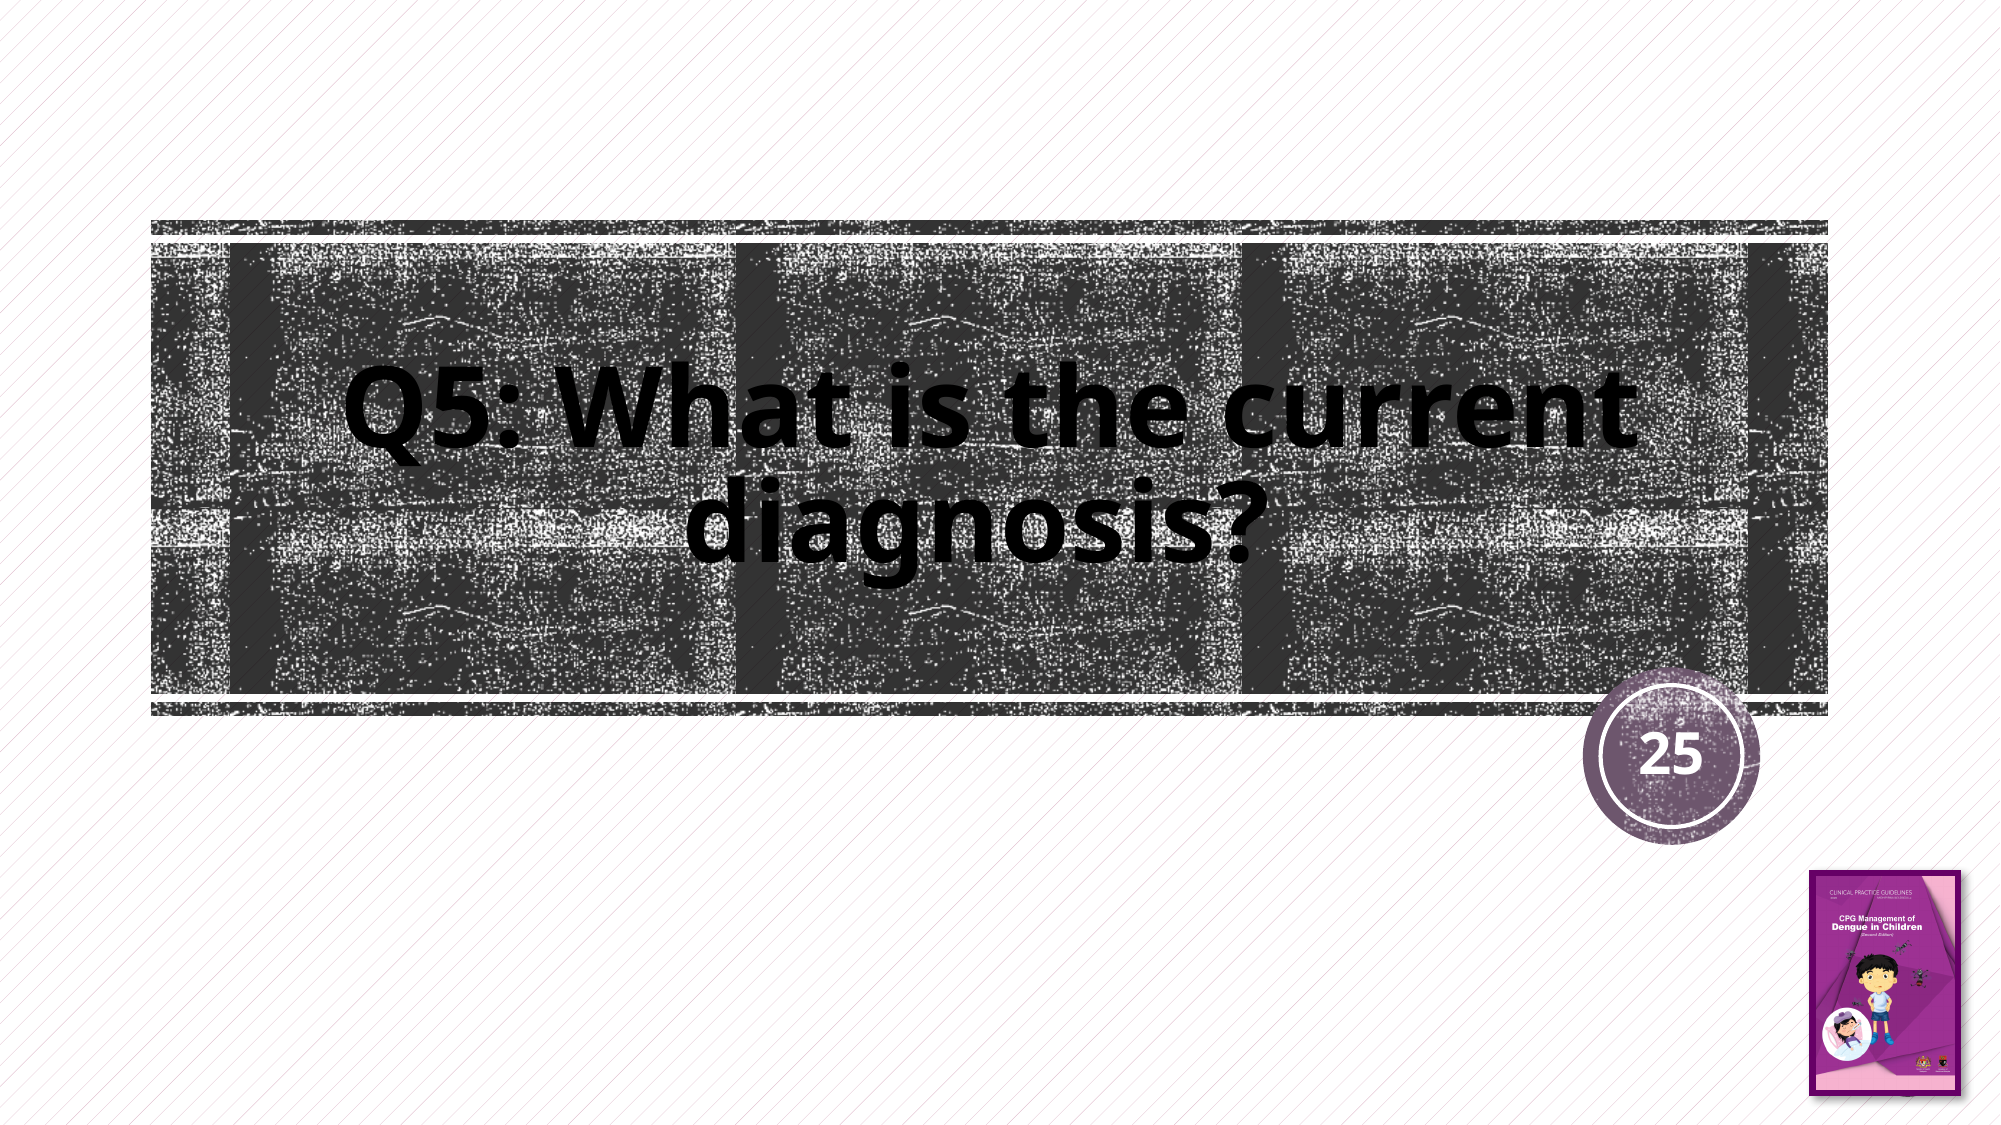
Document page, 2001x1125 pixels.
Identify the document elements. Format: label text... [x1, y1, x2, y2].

title Q5: What is the current diagnosis? [147, 226, 1836, 716]
slide_number 25 [1573, 703, 1770, 809]
picture [1816, 876, 1955, 1090]
